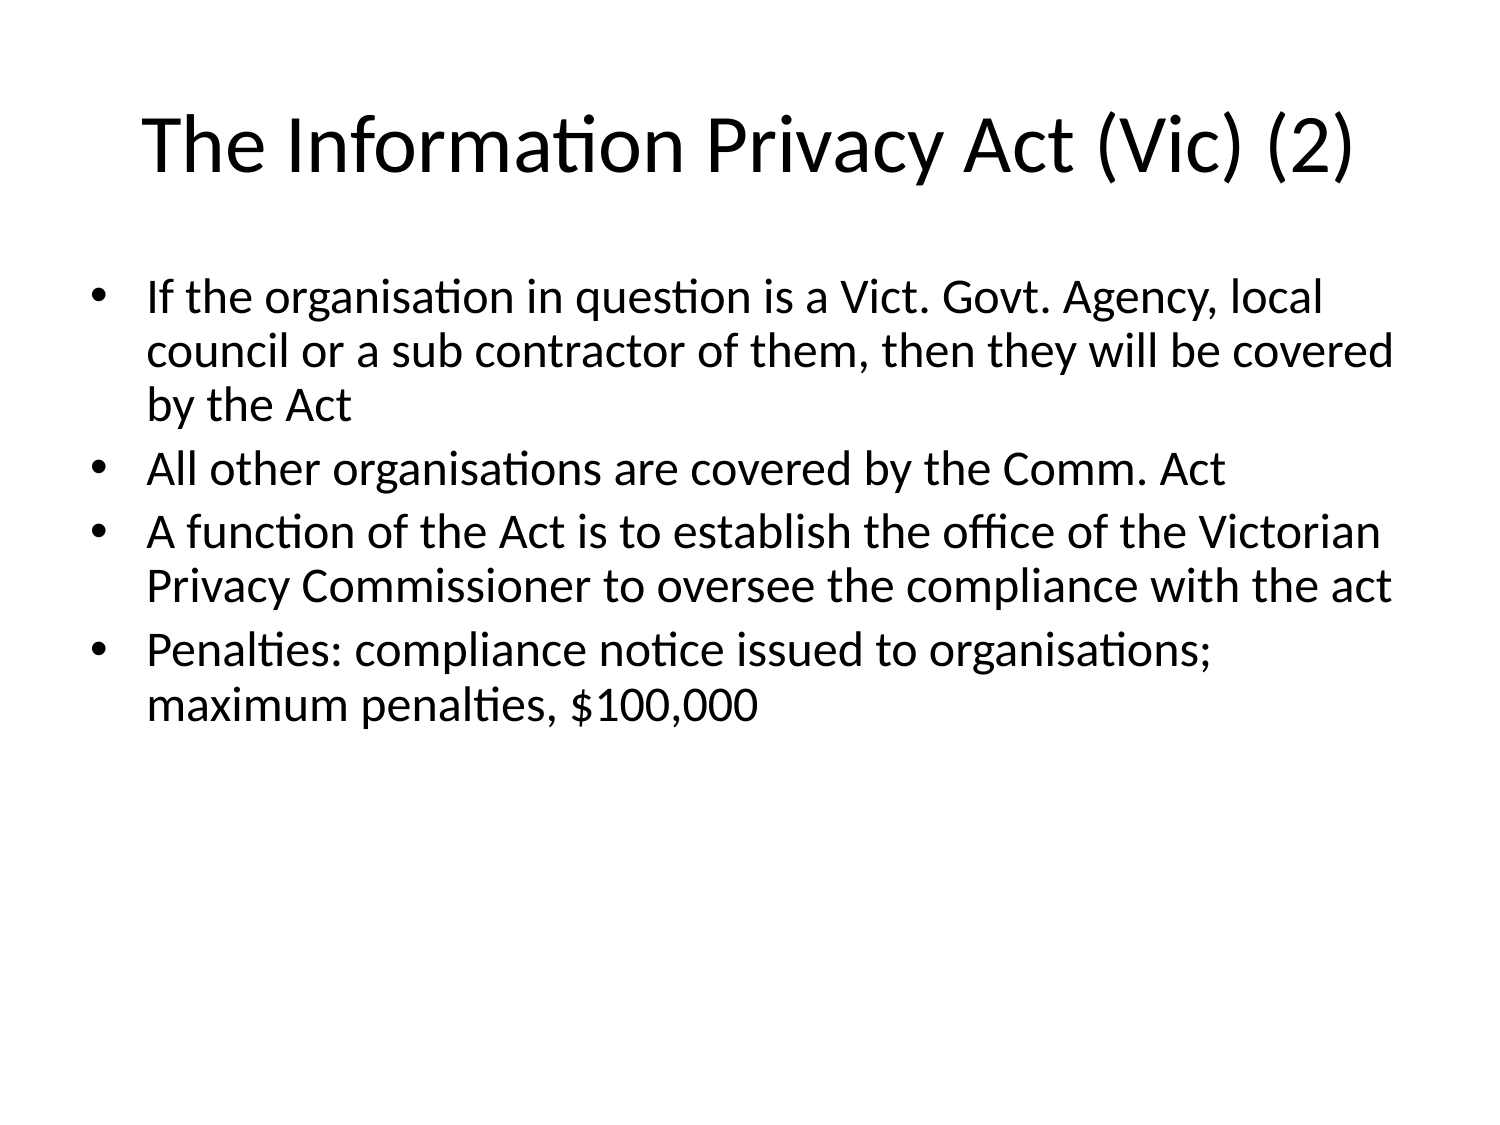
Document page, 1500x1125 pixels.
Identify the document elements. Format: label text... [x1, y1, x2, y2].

title The Information Privacy Act (Vic) (2) [75, 45, 1425, 233]
list If the organisation in question is a Vict. Govt. Agency, local council or a sub contractor of them, then they will be covered by the Act All other organisations are covered by the Comm. Act A function of the Act is to establish the office of the Victorian Privacy Commissioner to oversee the compliance with the act Penalties: compliance notice issued to organisations; maximum penalties, $100,000 [75, 262, 1425, 1005]
